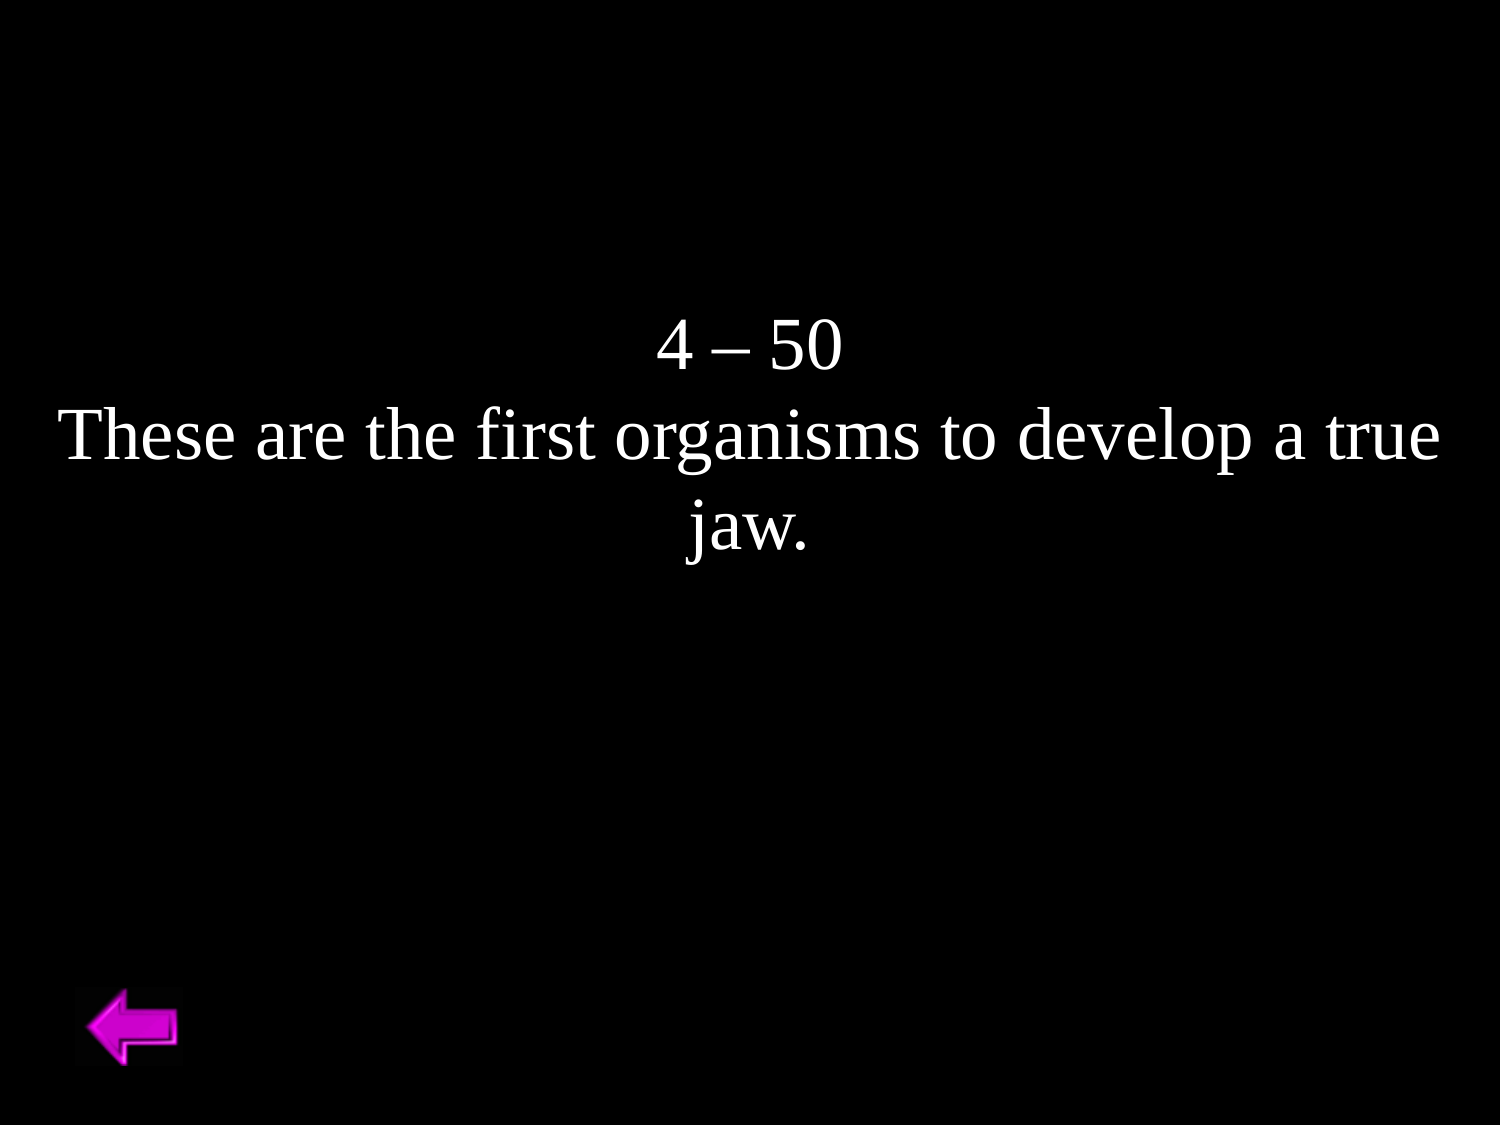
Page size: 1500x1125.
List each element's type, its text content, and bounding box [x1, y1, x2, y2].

picture [74, 987, 183, 1066]
text_box 4 – 50 These are the first organisms to develop a true jaw. [12, 287, 1488, 573]
